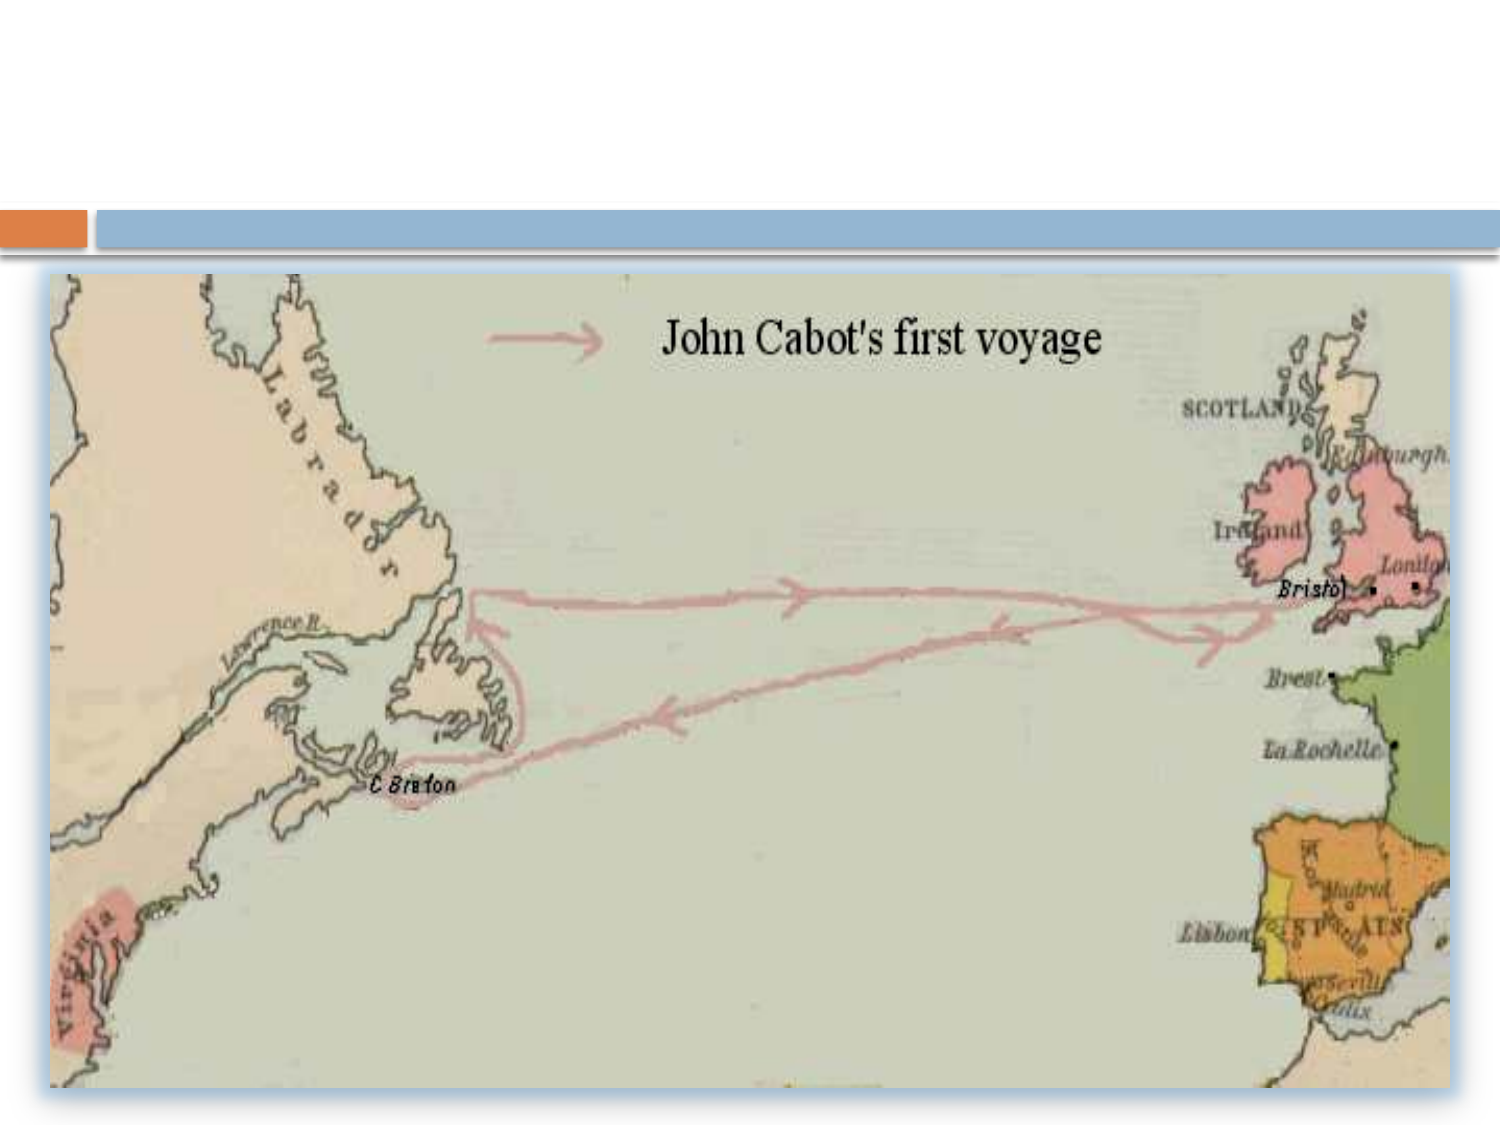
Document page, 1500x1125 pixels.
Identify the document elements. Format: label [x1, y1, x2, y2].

list [49, 274, 1451, 1088]
